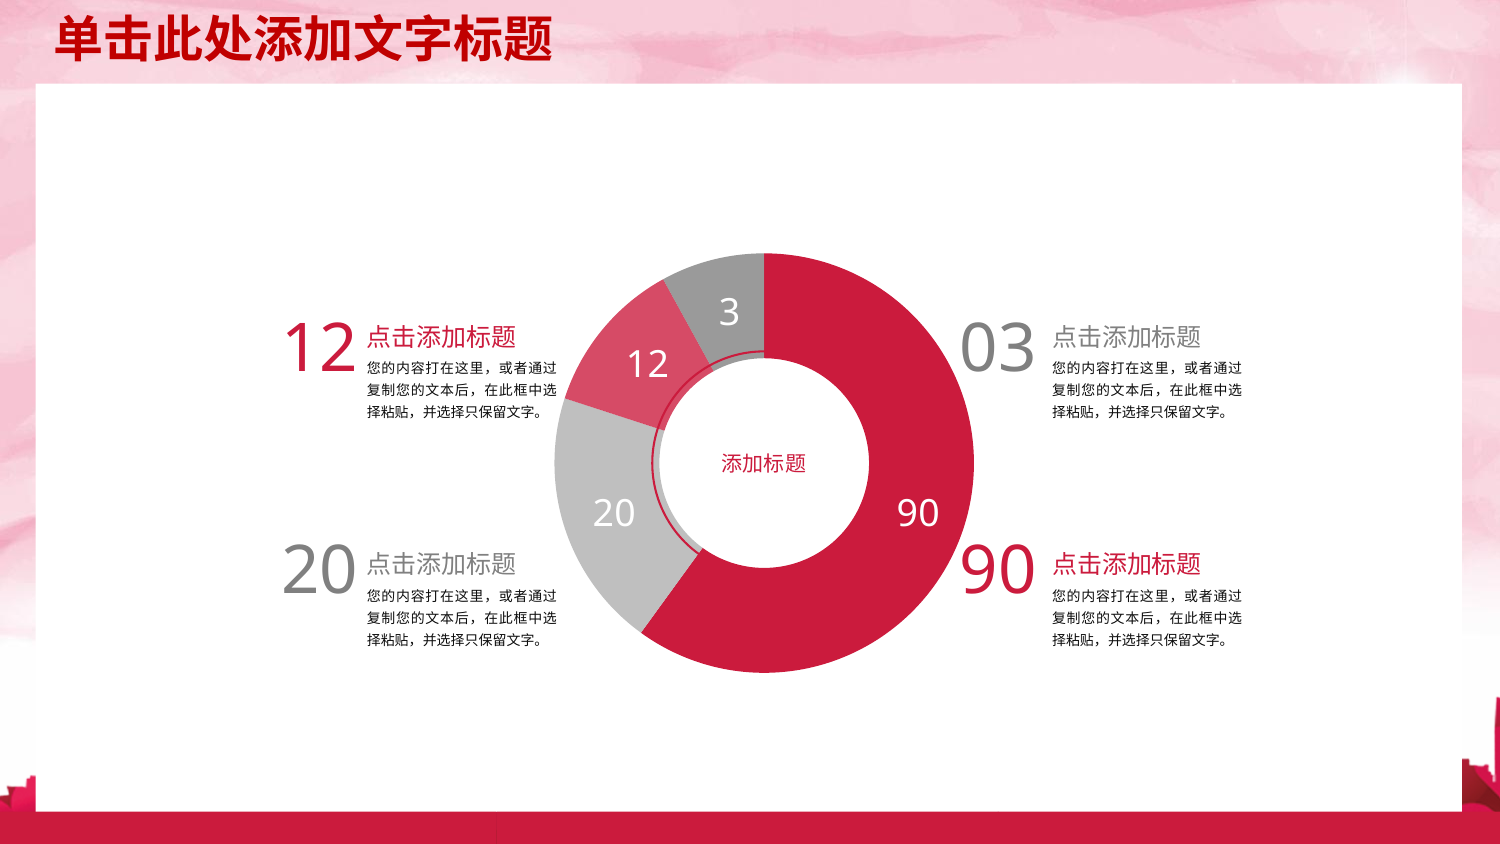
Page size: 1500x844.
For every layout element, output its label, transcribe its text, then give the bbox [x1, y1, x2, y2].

chart [529, 244, 999, 682]
text_box 03 [999, 300, 1046, 390]
text_box 90 [999, 521, 1046, 612]
text_box [496, 811, 997, 844]
text_box 点击添加标题 [1043, 534, 1212, 580]
text_box 点击添加标题 [1043, 306, 1212, 351]
text_box [0, 811, 496, 844]
text_box 您的内容打在这里，或者通过复制您的文本后，在此框中选择粘贴，并选择只保留文字。 [358, 349, 529, 425]
picture [0, 0, 1500, 811]
text_box 点击添加标题 [358, 306, 527, 351]
text_box 您的内容打在这里，或者通过复制您的文本后，在此框中选择粘贴，并选择只保留文字。 [1043, 349, 1252, 425]
text_box [997, 811, 1500, 844]
text_box 您的内容打在这里，或者通过复制您的文本后，在此框中选择粘贴，并选择只保留文字。 [1043, 577, 1252, 653]
text_box 12 [272, 300, 367, 390]
text_box 您的内容打在这里，或者通过复制您的文本后，在此框中选择粘贴，并选择只保留文字。 [358, 577, 529, 653]
text_box 点击添加标题 [358, 534, 527, 580]
text_box 20 [272, 521, 367, 612]
